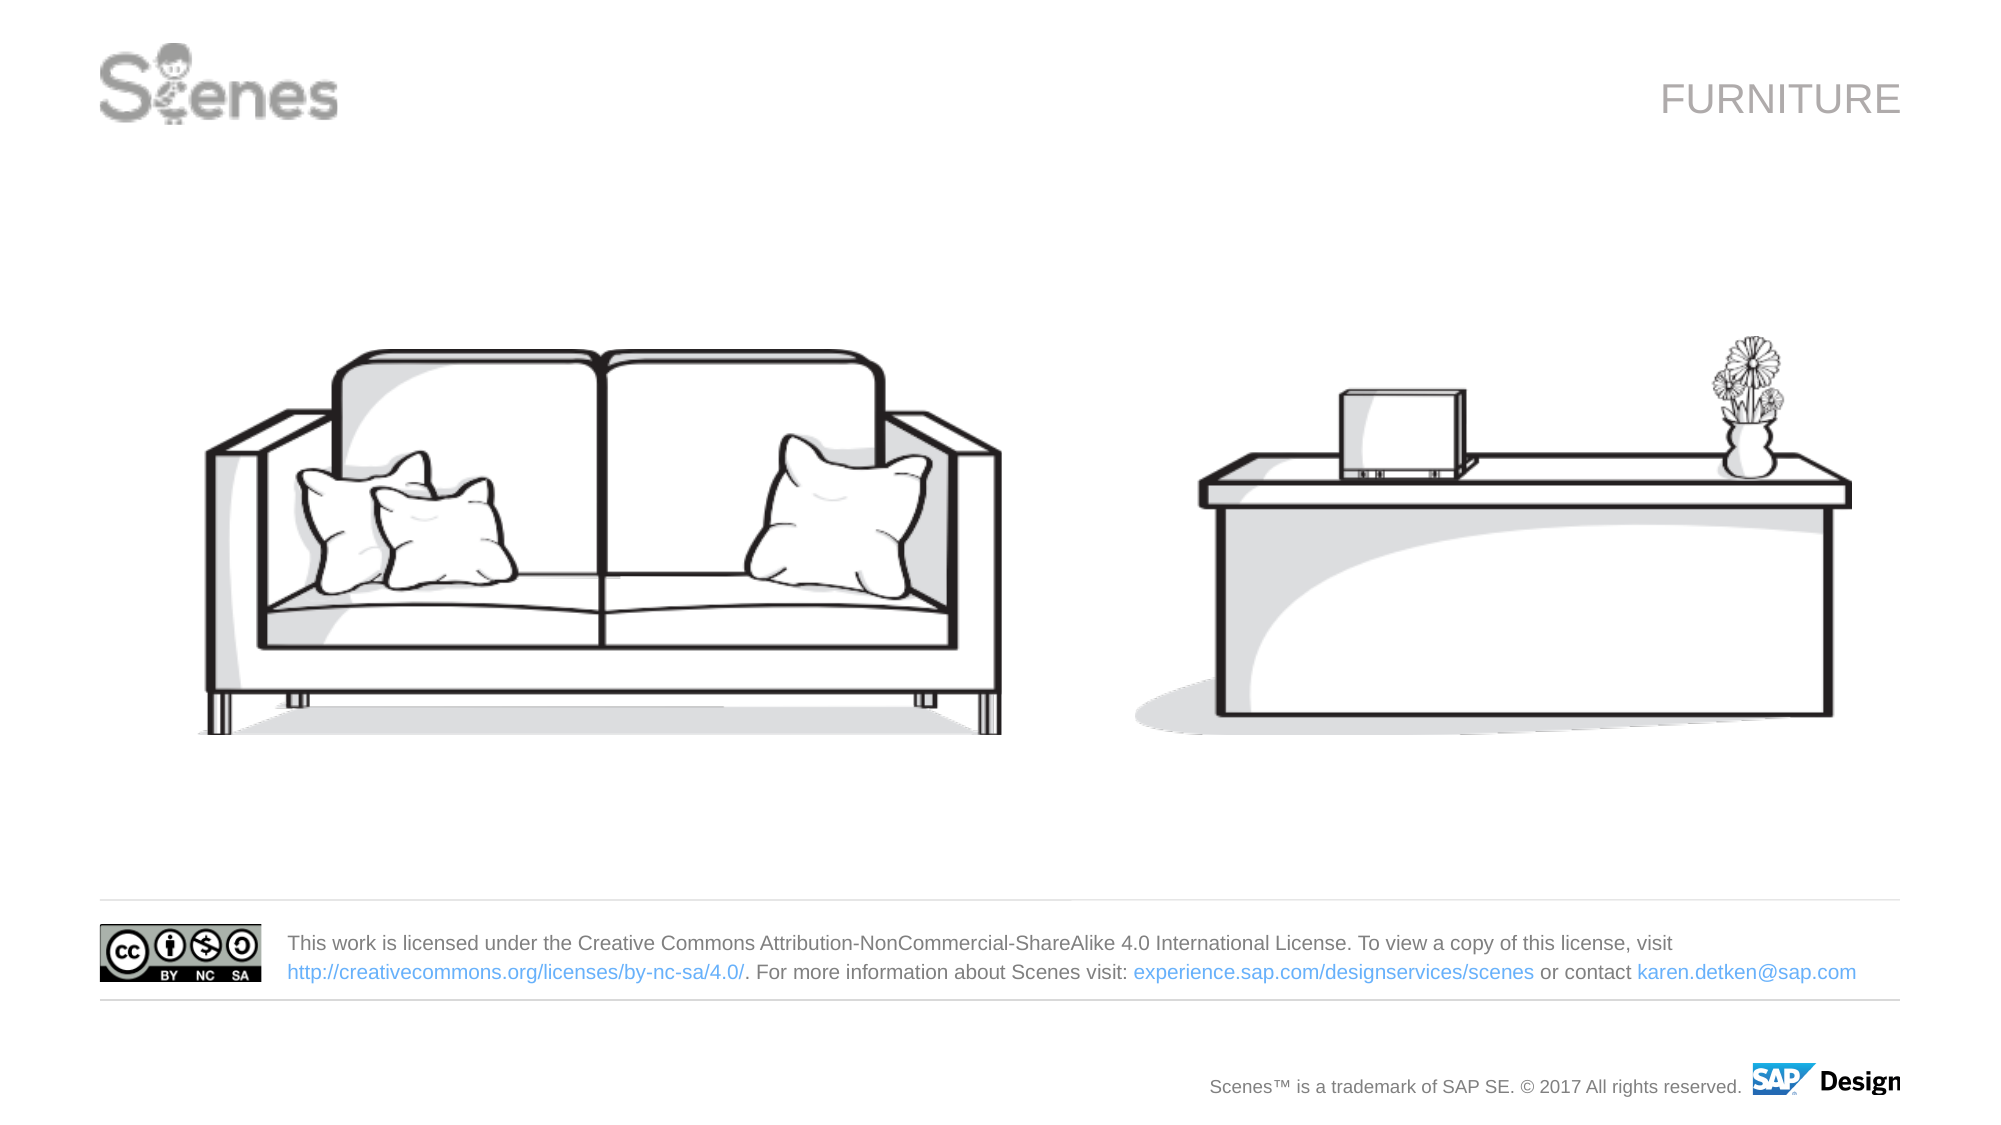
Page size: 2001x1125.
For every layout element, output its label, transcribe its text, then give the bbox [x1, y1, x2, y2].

title FURNITURE [1001, 77, 1902, 116]
picture [197, 349, 1002, 735]
picture [1135, 336, 1852, 735]
